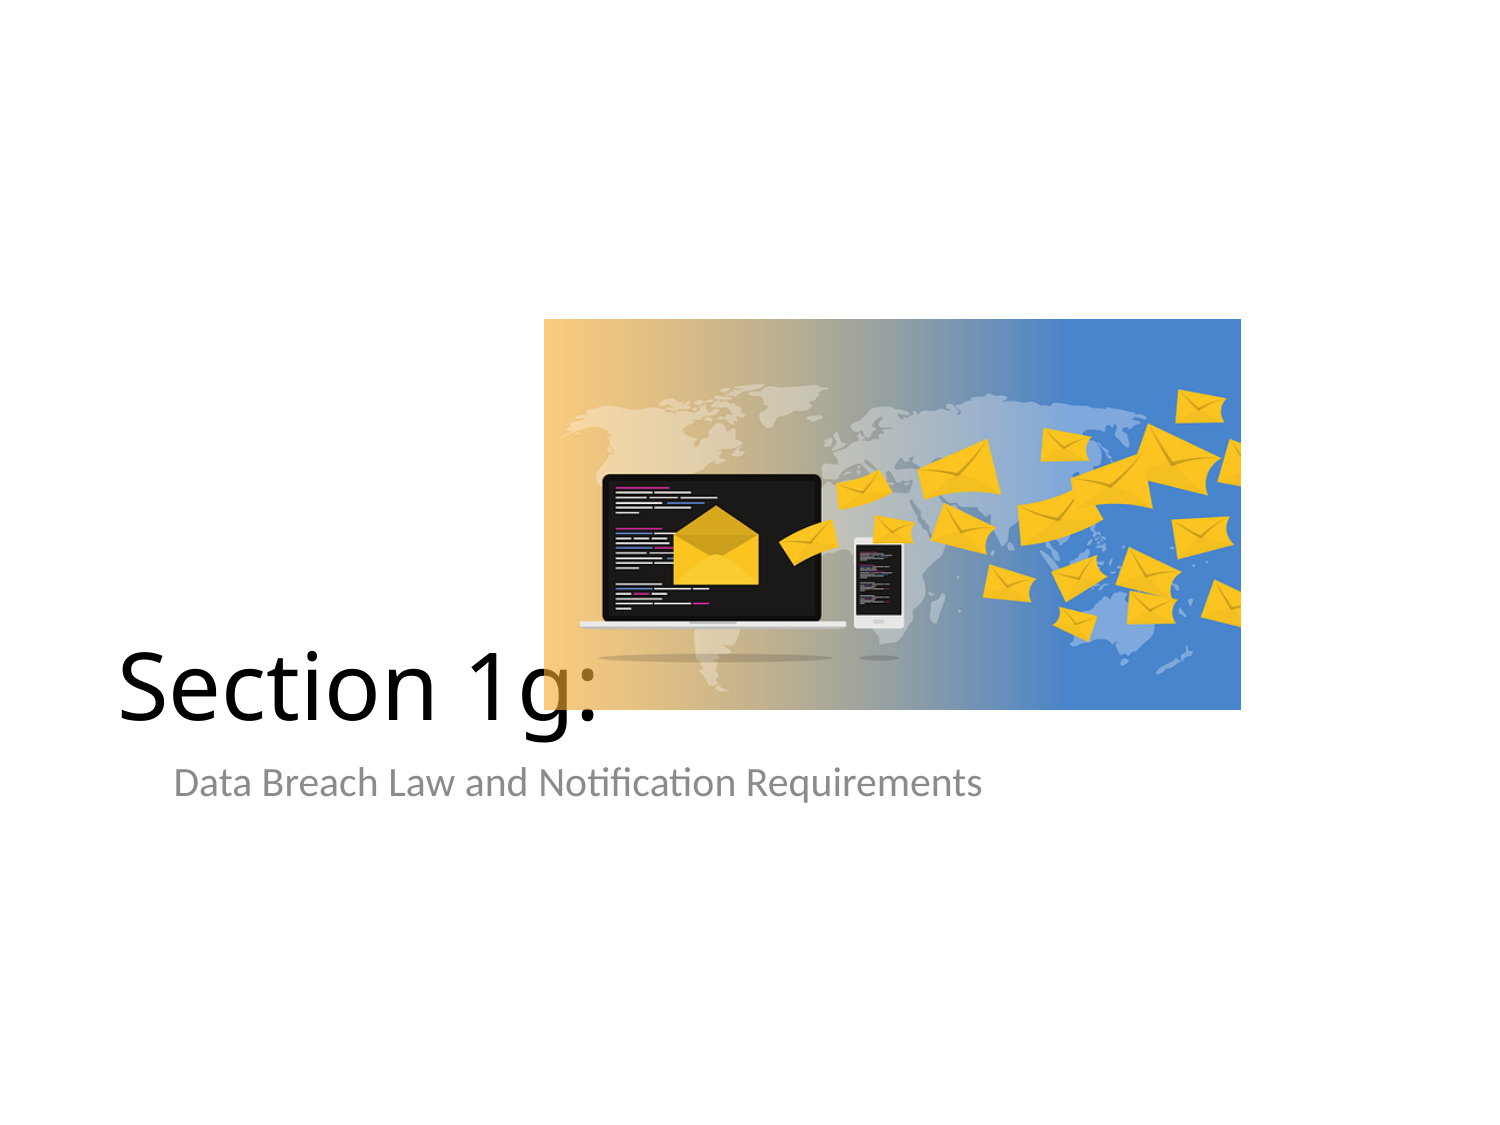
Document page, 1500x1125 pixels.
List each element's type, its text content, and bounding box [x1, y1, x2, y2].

picture [544, 319, 1241, 710]
list Data Breach Law and Notification Requirements [102, 752, 1397, 1000]
title Section 1g: [102, 280, 1397, 749]
